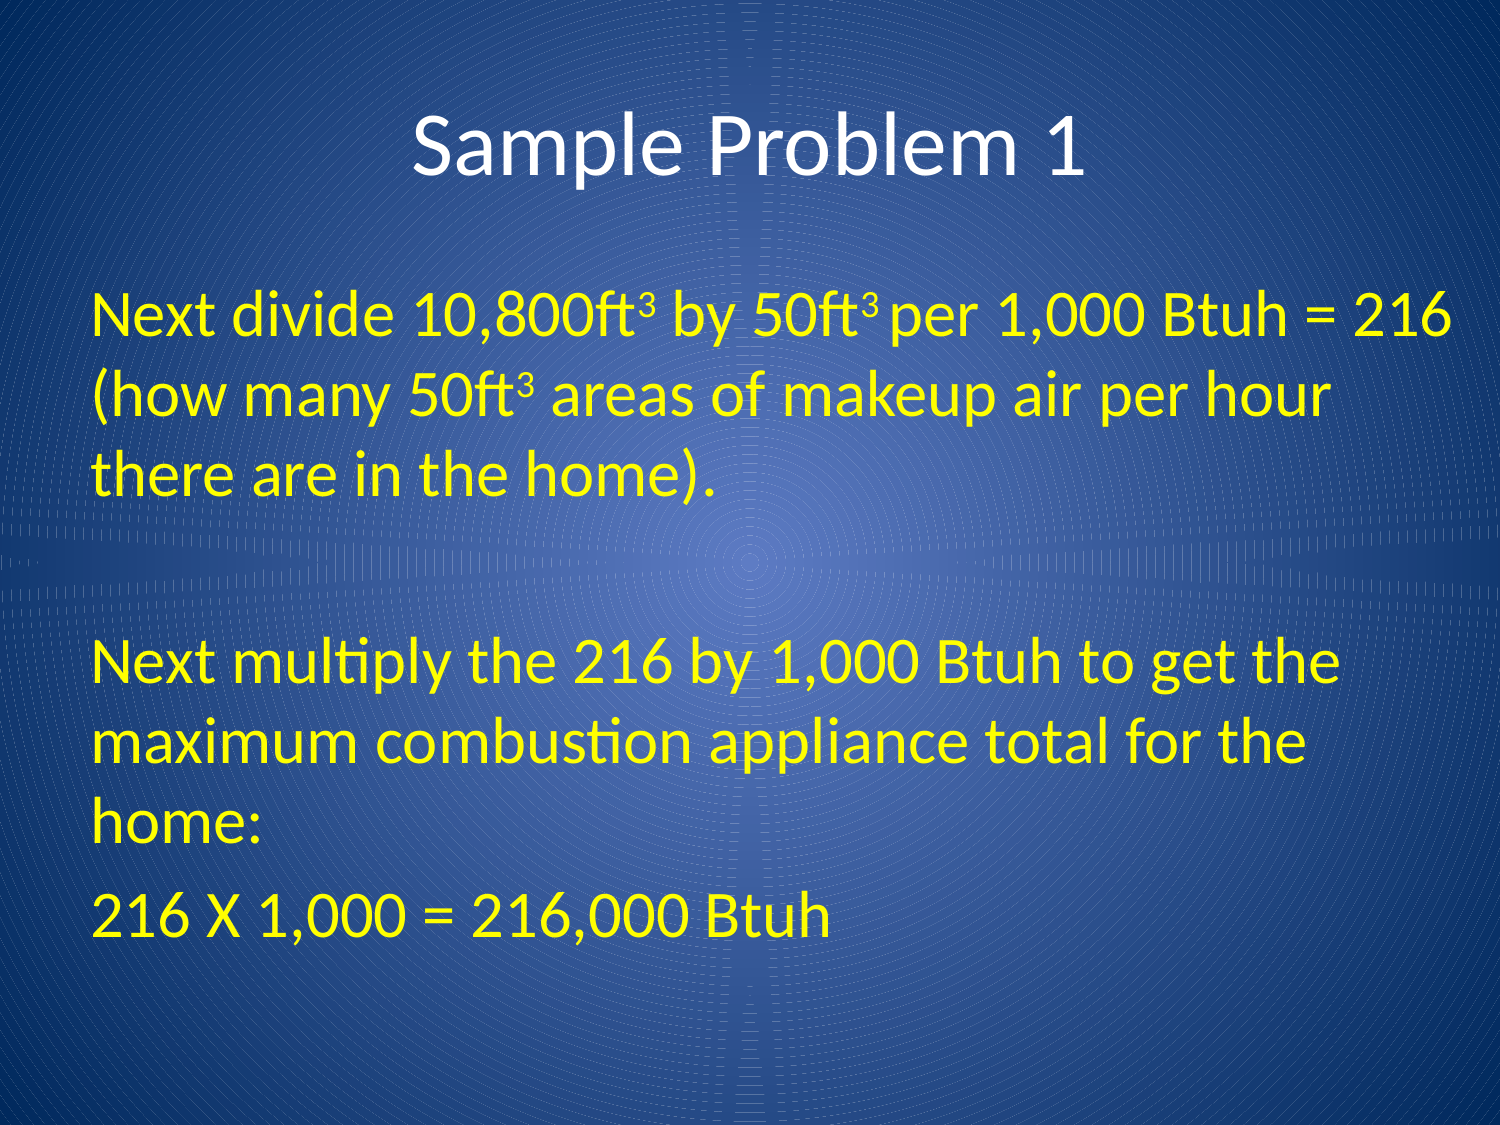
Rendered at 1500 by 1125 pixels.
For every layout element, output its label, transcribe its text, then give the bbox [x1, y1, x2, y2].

title Sample Problem 1 [75, 45, 1425, 233]
list Next divide 10,800ft3 by 50ft3 per 1,000 Btuh = 216 (how many 50ft3 areas of makeup air per hour there are in the home). Next multiply the 216 by 1,000 Btuh to get the maximum combustion appliance total for the home: 216 X 1,000 = 216,000 Btuh [75, 262, 1475, 1088]
